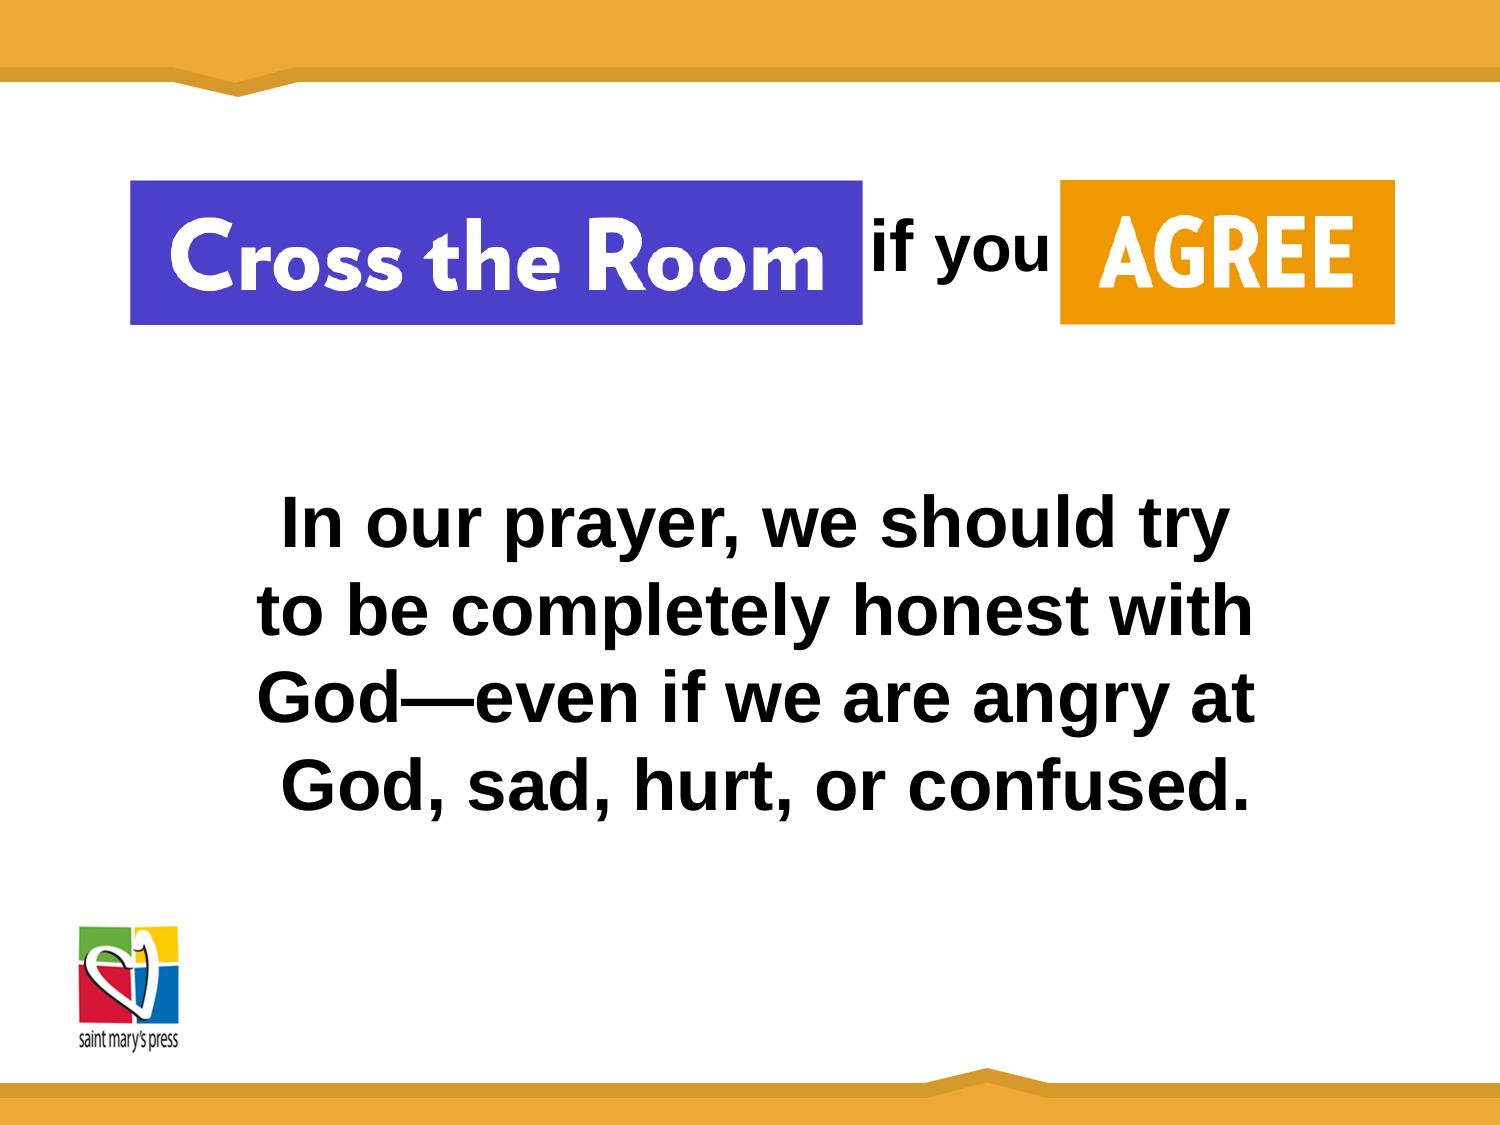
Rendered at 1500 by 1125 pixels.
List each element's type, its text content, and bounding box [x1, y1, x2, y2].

text_box In our prayer, we should try to be completely honest with God—even if we are angry at God, sad, hurt, or confused. [112, 437, 1421, 863]
title CROSS THE ROOM if you AGREE: [879, 236, 1052, 337]
picture [0, 0, 1500, 1125]
